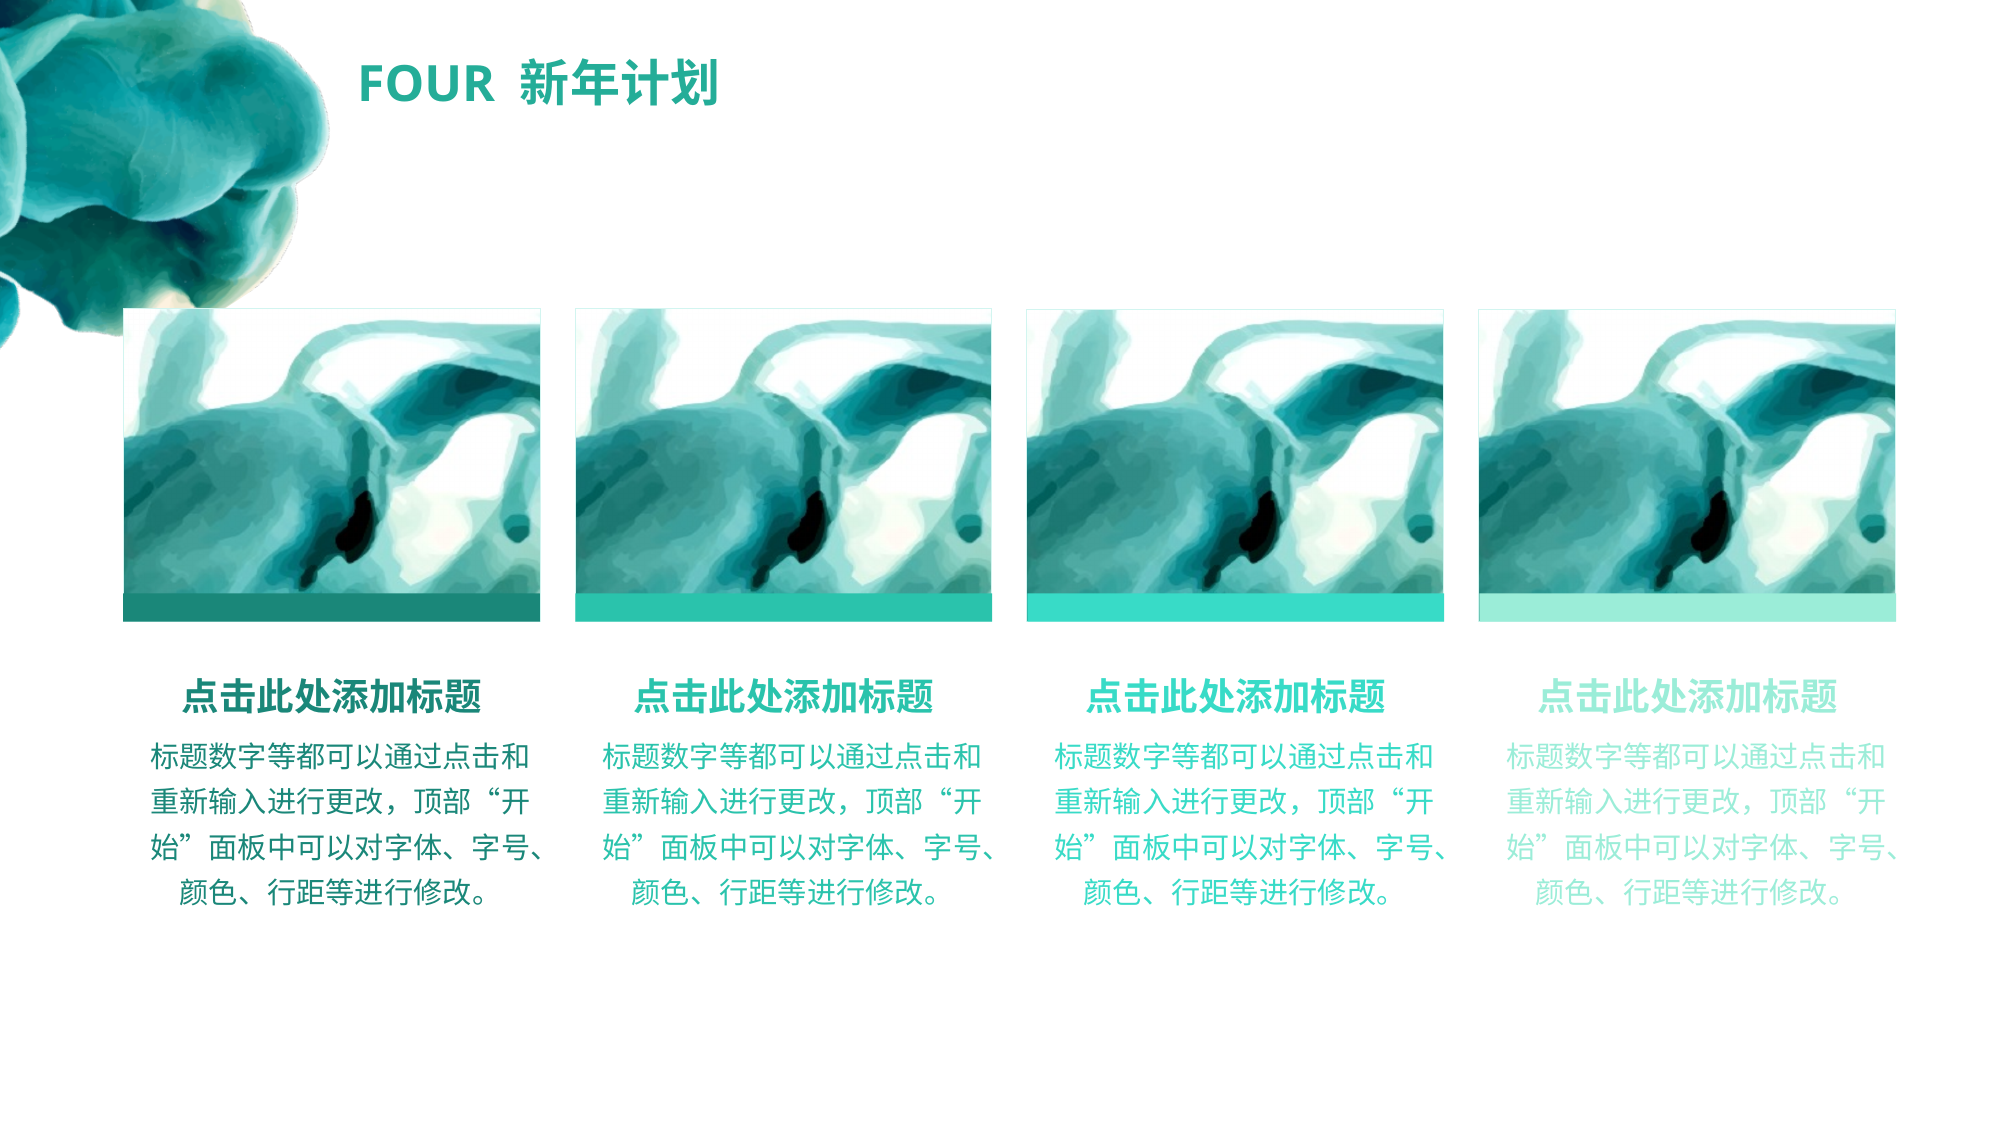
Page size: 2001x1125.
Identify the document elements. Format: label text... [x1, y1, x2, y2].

text_box [122, 592, 175, 623]
text_box [574, 592, 627, 623]
text_box 点击此处添加标题 [166, 652, 497, 726]
text_box [1844, 592, 1897, 623]
text_box 点击此处添加标题 [1070, 652, 1401, 726]
text_box 点击此处添加标题 [618, 652, 949, 726]
list FOUR 新年计划 [341, 41, 1268, 130]
text_box [1392, 592, 1445, 623]
text_box 标题数字等都可以通过点击和重新输入进行更改，顶部“开始”面板中可以对字体、字号、颜色、行距等进行修改。 [1479, 720, 1914, 917]
text_box 标题数字等都可以通过点击和重新输入进行更改，顶部“开始”面板中可以对字体、字号、颜色、行距等进行修改。 [123, 720, 558, 917]
text_box 点击此处添加标题 [1522, 652, 1853, 726]
text_box [1026, 592, 1078, 623]
text_box 标题数字等都可以通过点击和重新输入进行更改，顶部“开始”面板中可以对字体、字号、颜色、行距等进行修改。 [575, 720, 1010, 917]
text_box [940, 592, 993, 623]
text_box 标题数字等都可以通过点击和重新输入进行更改，顶部“开始”面板中可以对字体、字号、颜色、行距等进行修改。 [1027, 720, 1462, 917]
picture [1027, 256, 1443, 674]
picture [124, 256, 540, 674]
text_box [488, 592, 541, 623]
picture [576, 256, 991, 674]
picture [1479, 256, 1895, 674]
text_box [1478, 592, 1530, 623]
